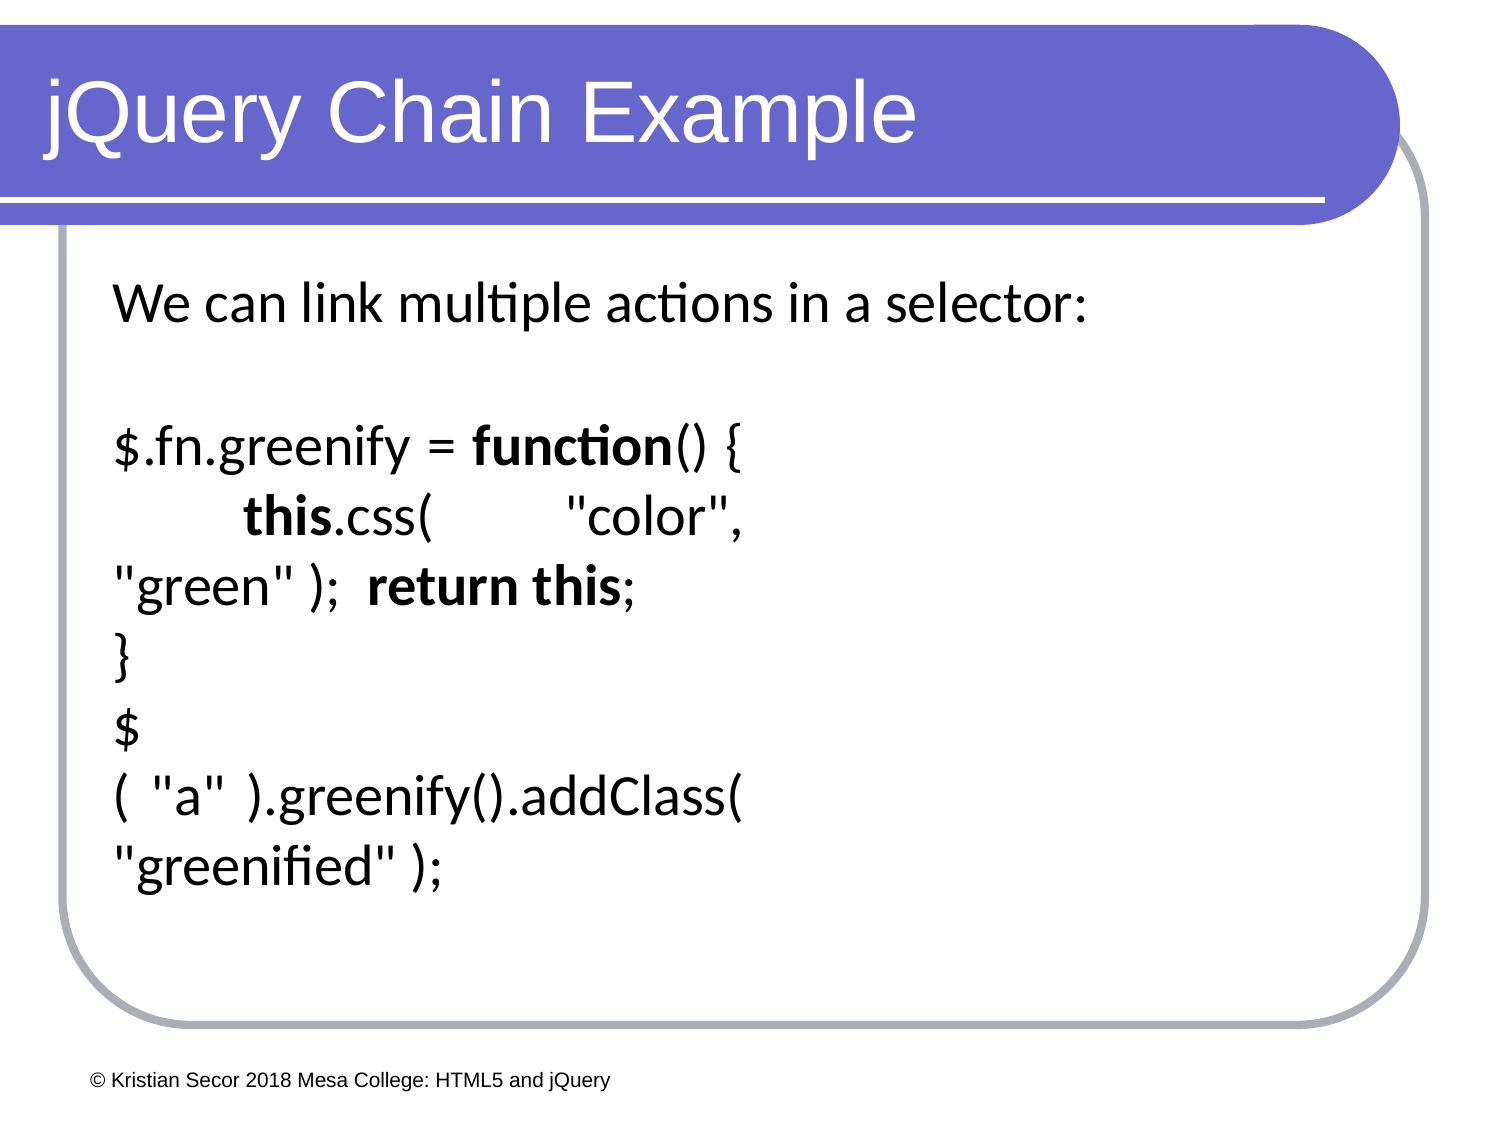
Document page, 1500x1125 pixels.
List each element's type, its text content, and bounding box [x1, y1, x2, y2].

text_box We can link multiple actions in a selector: $.fn.greenify = function() { this.css( "color", "green" ); return this; } $( "a" ).greenify().addClass( "greenified" ); [110, 262, 1112, 898]
title jQuery Chain Example [42, 53, 923, 244]
footer © Kristian Secor 2018 Mesa College: HTML5 and jQuery [87, 1066, 932, 1125]
